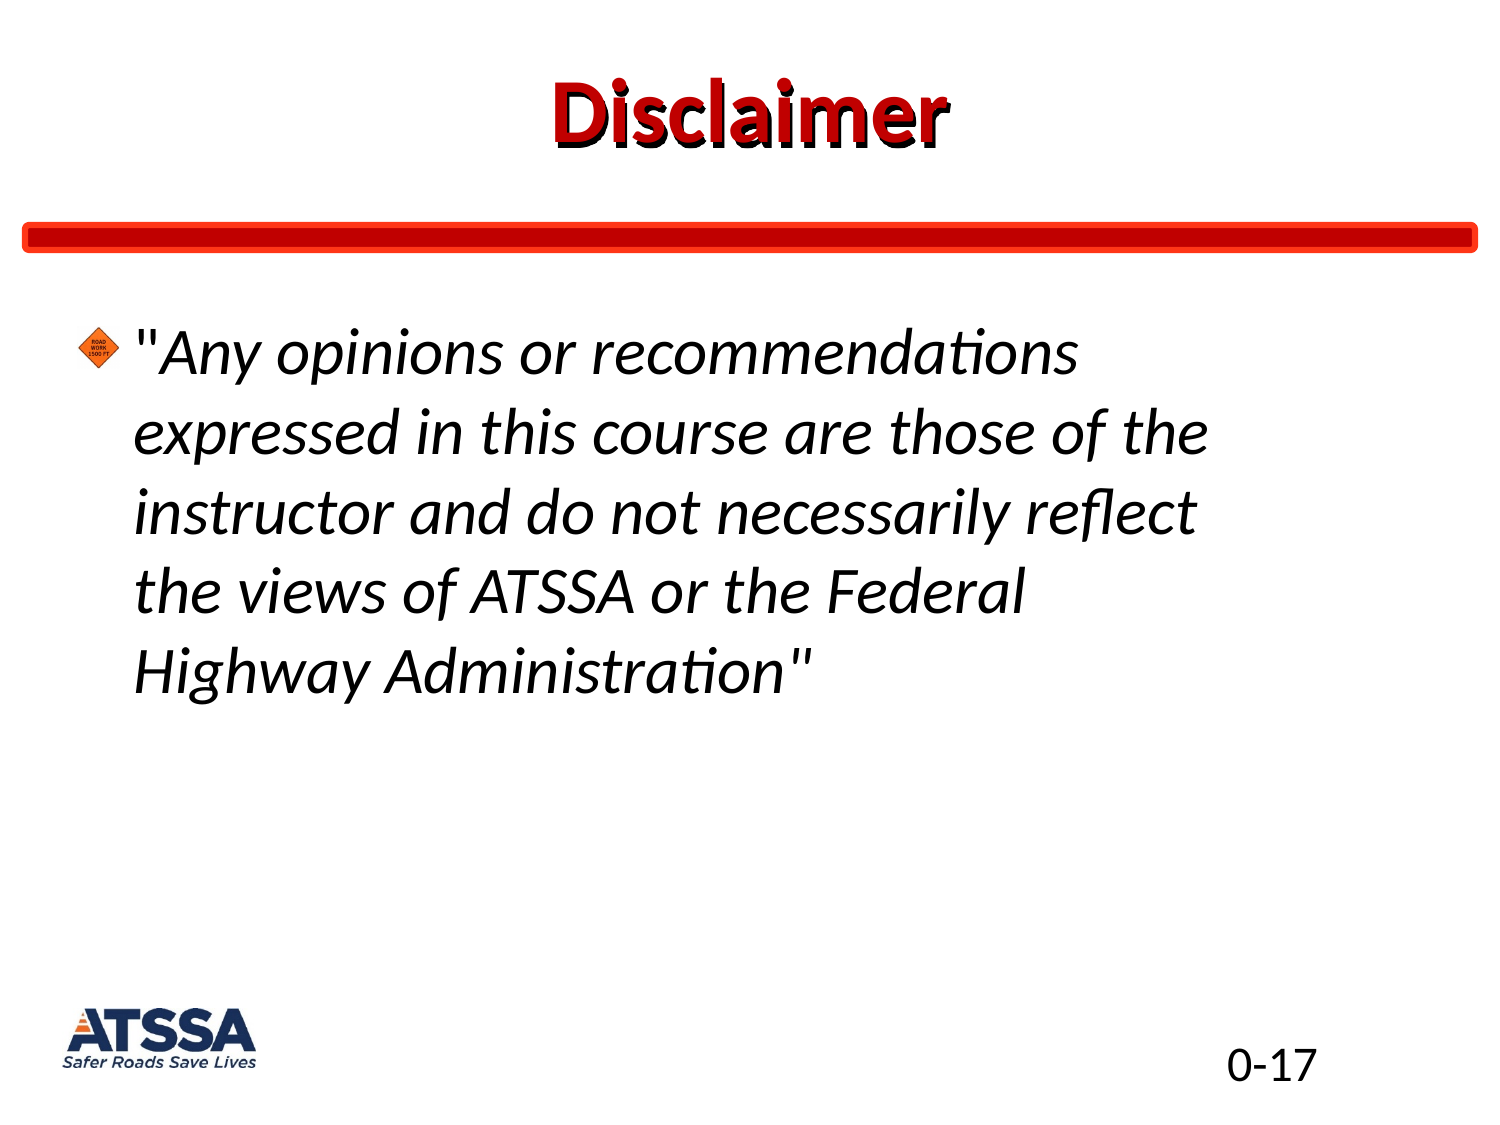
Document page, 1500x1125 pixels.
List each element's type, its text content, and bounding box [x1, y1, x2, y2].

list "Any opinions or recommendations expressed in this course are those of the instructor and do not necessarily reflect the views of ATSSA or the Federal Highway Administration" [62, 299, 1276, 1013]
picture [62, 1013, 256, 1068]
title Disclaimer [0, 0, 1500, 213]
picture [77, 326, 120, 369]
